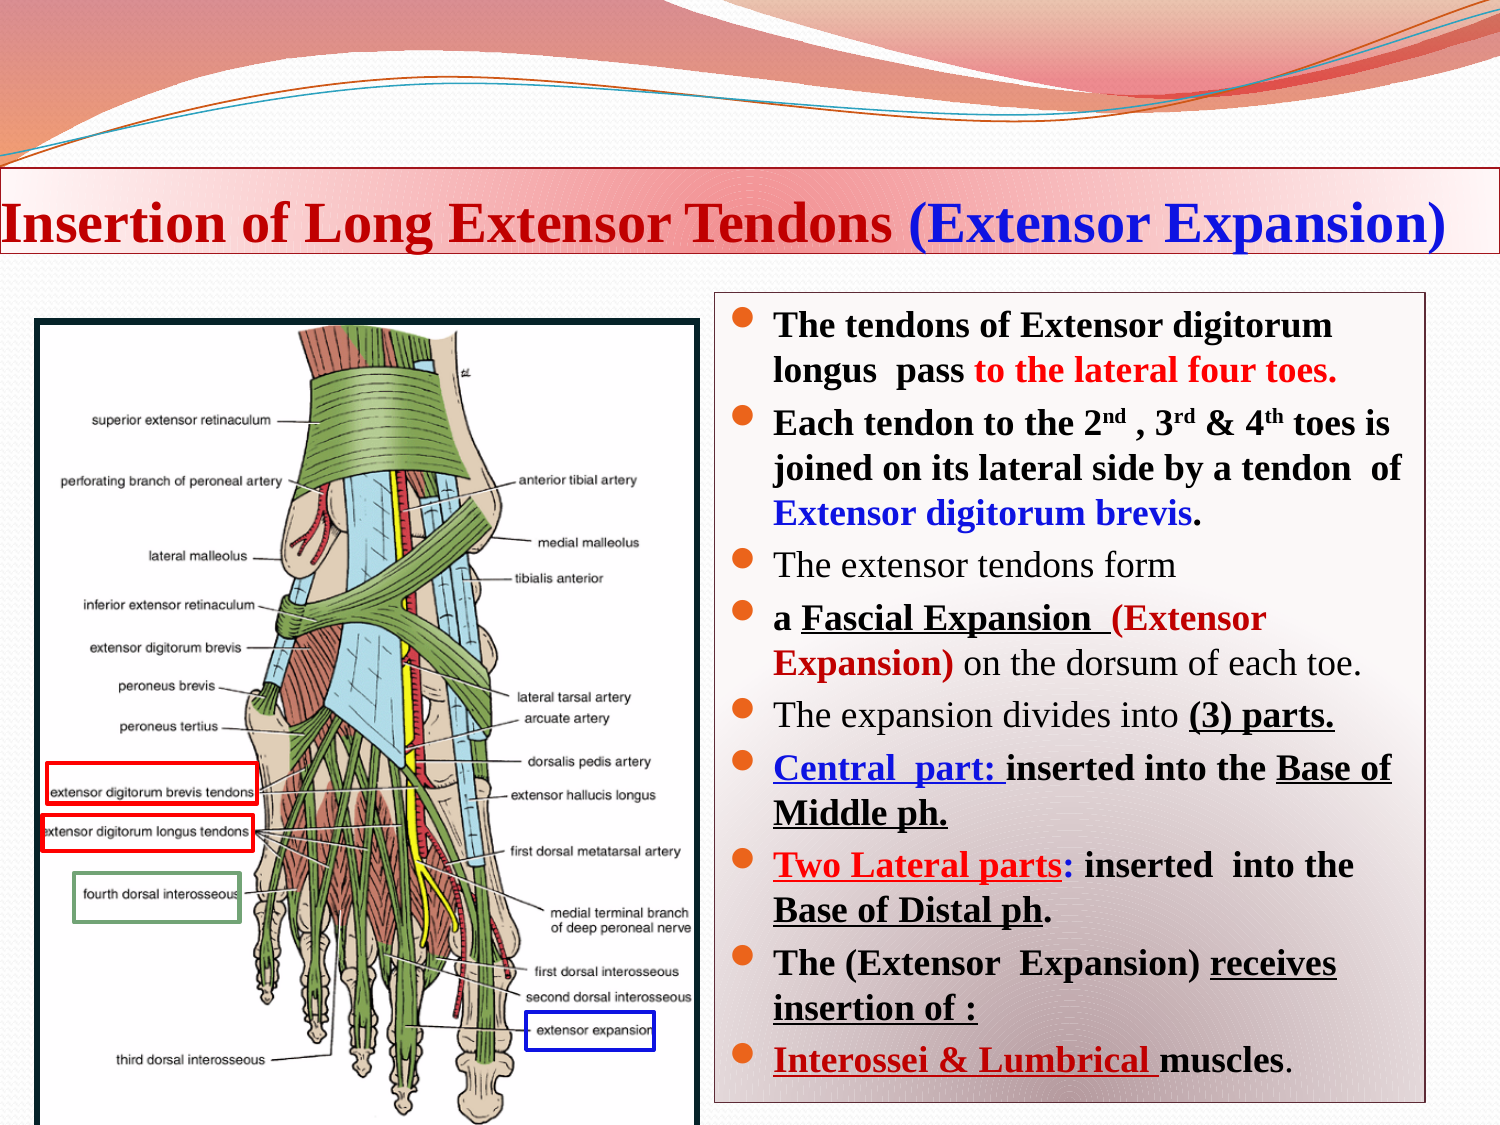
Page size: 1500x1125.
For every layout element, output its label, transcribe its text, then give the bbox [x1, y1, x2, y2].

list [39, 324, 695, 1125]
list The tendons of Extensor digitorum longus pass to the lateral four toes. Each tendon to the 2nd , 3rd & 4th toes is joined on its lateral side by a tendon of Extensor digitorum brevis. The extensor tendons form a Fascial Expansion (Extensor Expansion) on the dorsum of each toe. The expansion divides into (3) parts. Central part: inserted into the Base of Middle ph. Two Lateral parts: inserted into the Base of Distal ph. The (Extensor Expansion) receives insertion of : Interossei & Lumbrical muscles. [714, 292, 1426, 1103]
title Insertion of Long Extensor Tendons (Extensor Expansion) [0, 167, 1500, 254]
